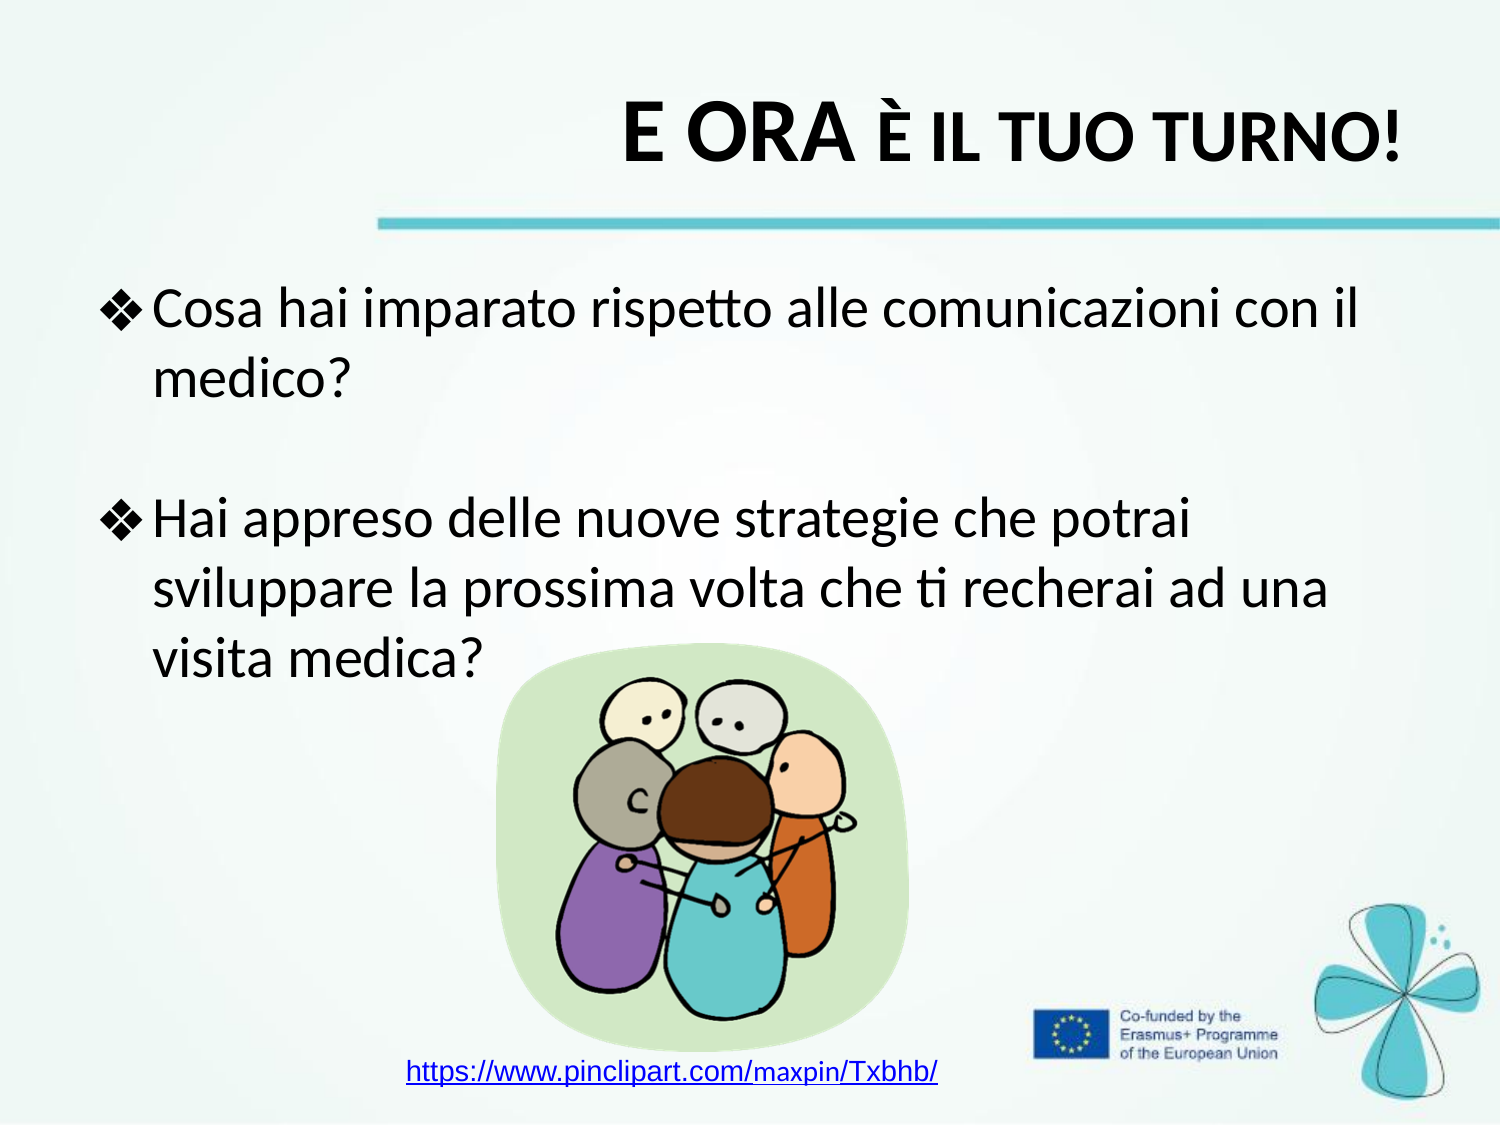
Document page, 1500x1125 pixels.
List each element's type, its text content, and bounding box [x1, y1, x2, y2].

text_box https://www.pinclipart.com/maxpin/Txbhb/ [391, 1045, 953, 1095]
picture [0, 0, 1500, 1125]
text_box E ORA È IL TUO TURNO! [533, 61, 1422, 187]
text_box Cosa hai imparato rispetto alle comunicazioni con il medico? Hai appreso delle nuove strategie che potrai sviluppare la prossima volta che ti recherai ad una visita medica? [80, 262, 1422, 697]
